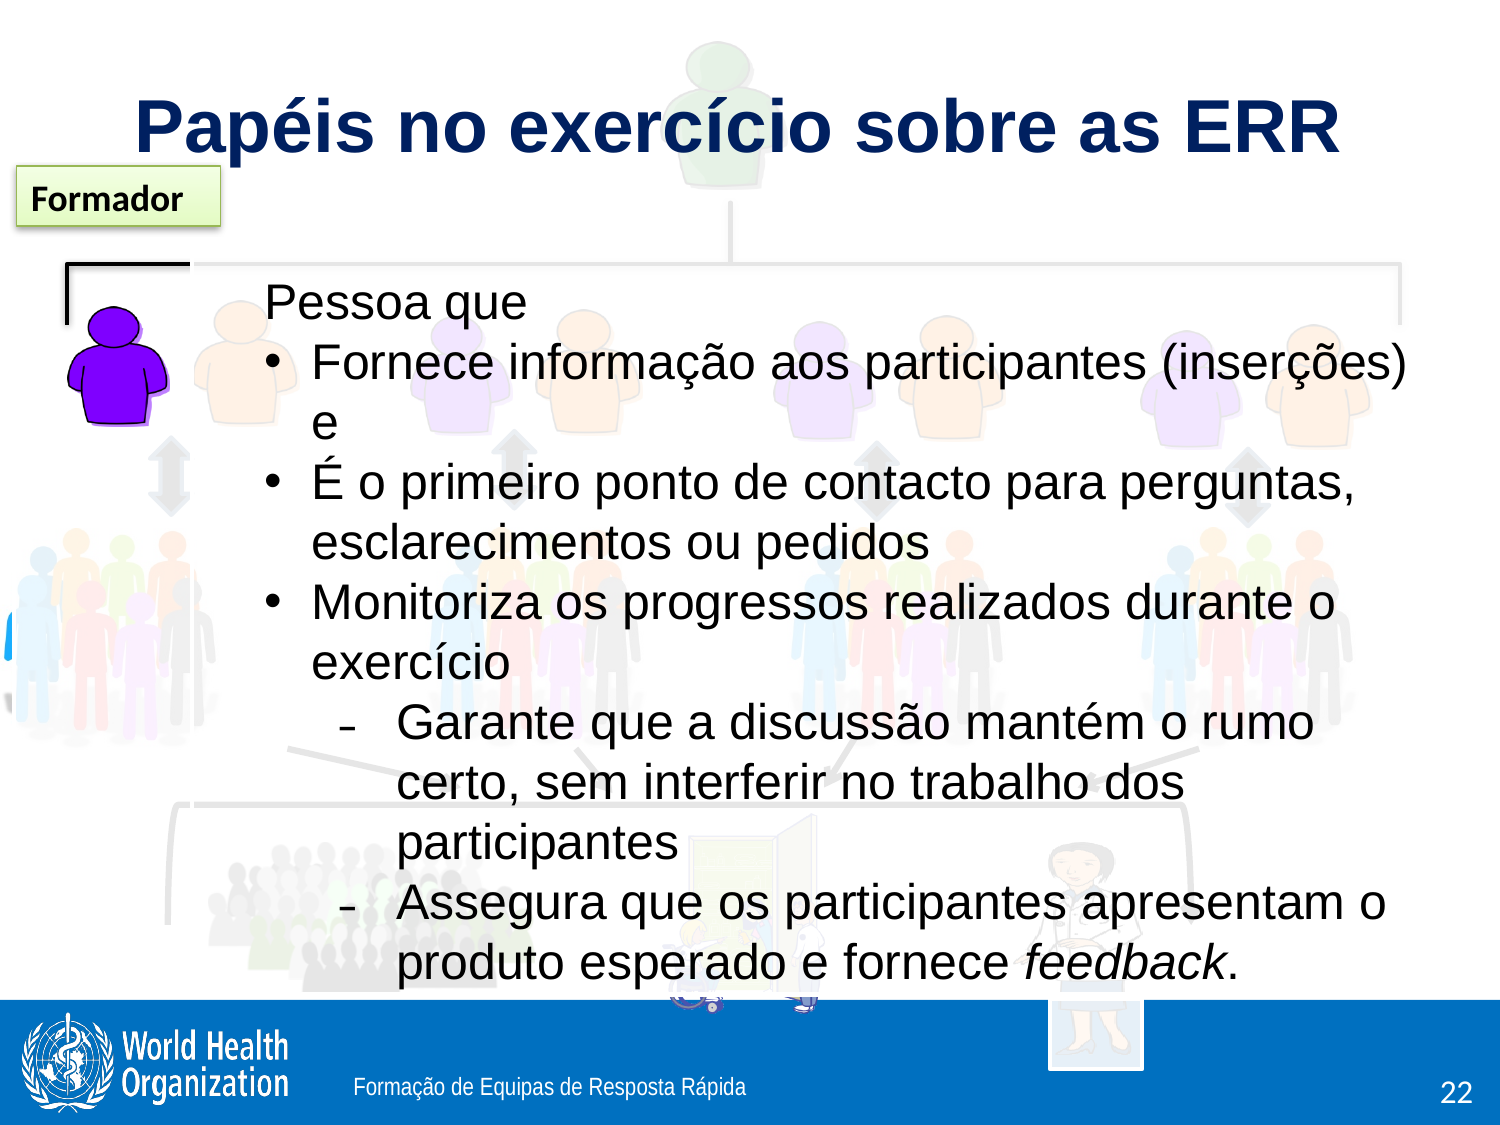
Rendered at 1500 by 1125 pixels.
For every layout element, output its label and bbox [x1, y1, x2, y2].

list [0, 528, 8, 751]
text_box [13, 12, 1451, 1070]
picture [21, 1070, 288, 1113]
